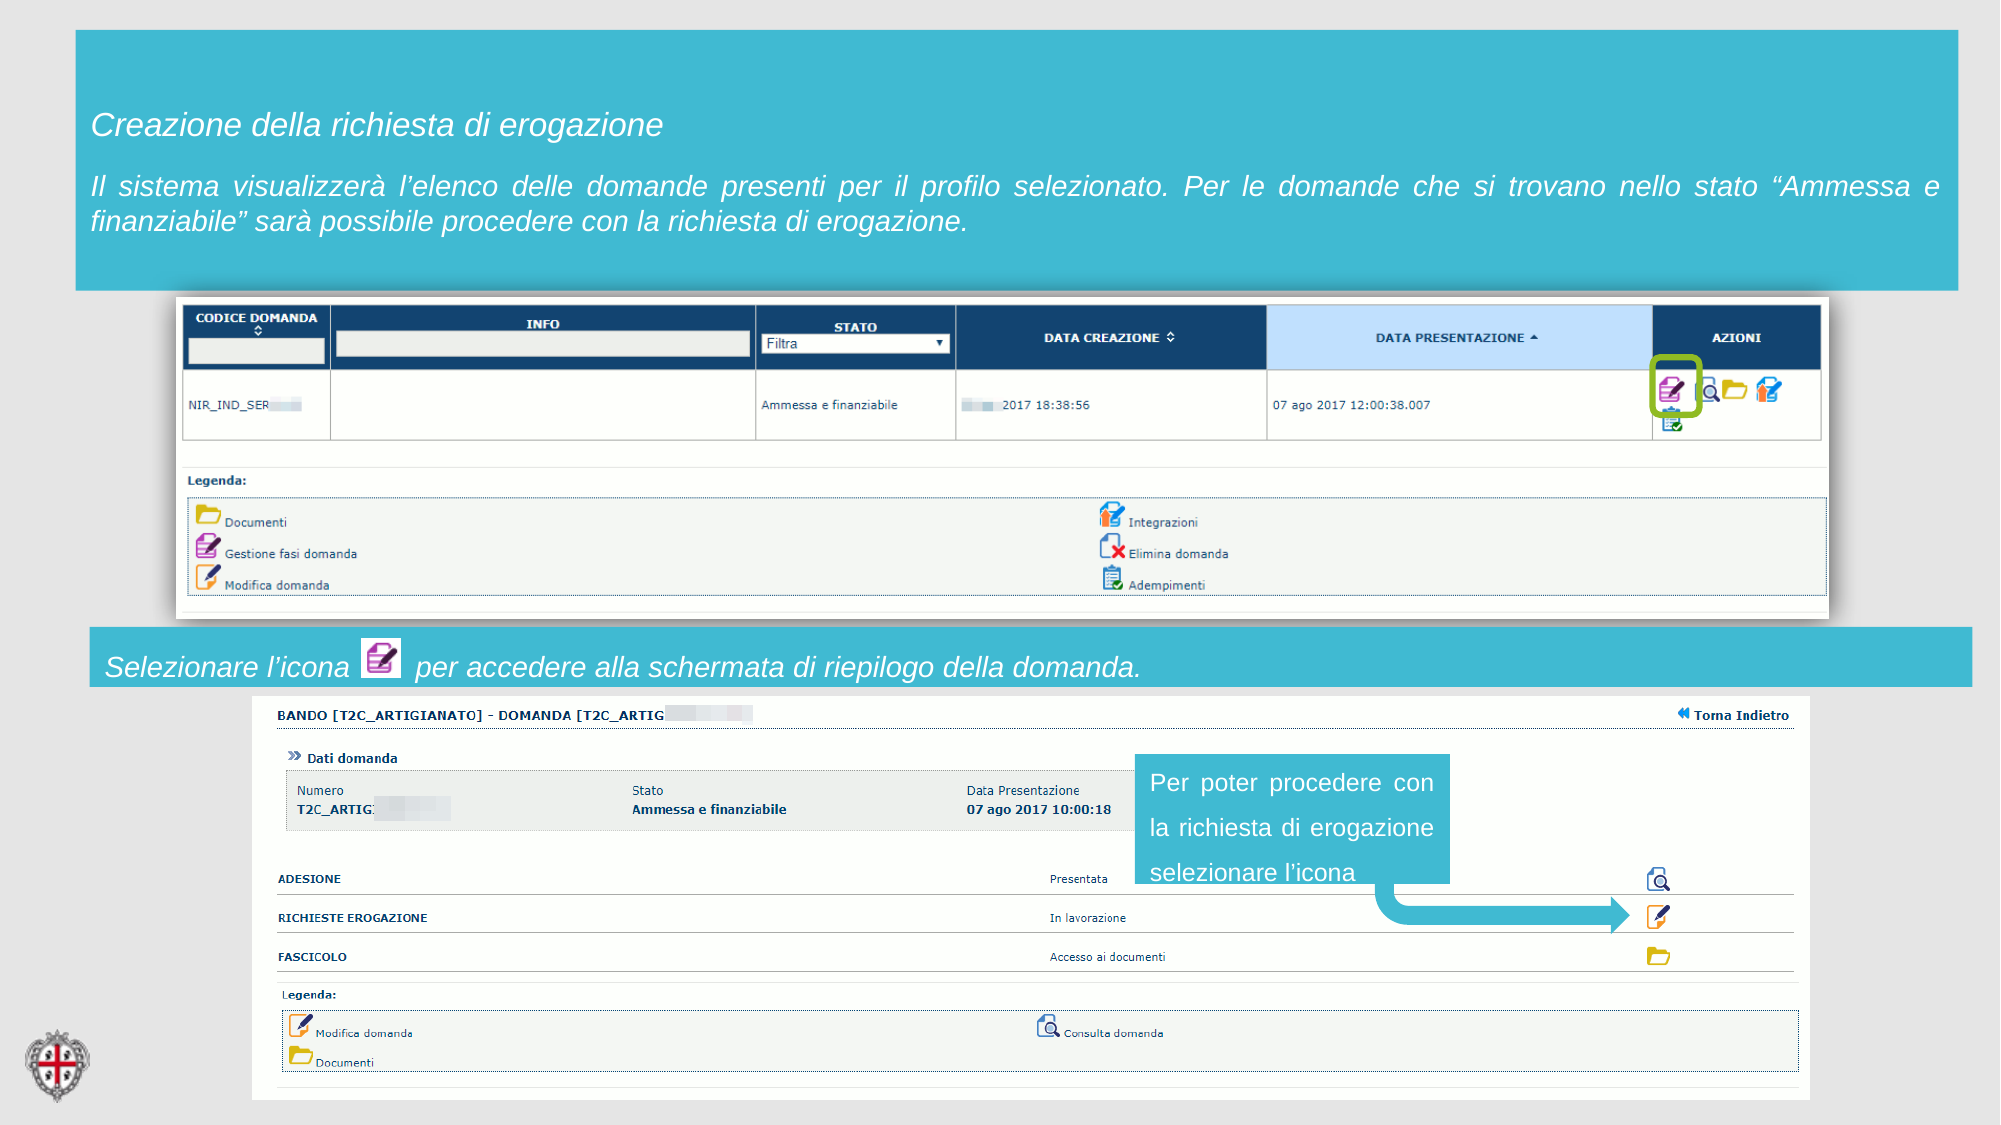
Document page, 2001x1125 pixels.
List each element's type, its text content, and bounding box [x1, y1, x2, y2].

picture [176, 297, 1830, 620]
picture [252, 696, 1810, 1101]
text_box Selezionare l’icona per accedere alla schermata di riepilogo della domanda. [89, 626, 1973, 687]
slide_number 7 [1744, 1042, 1996, 1103]
text_box Creazione della richiesta di erogazione Il sistema visualizzerà l’elenco delle domande presenti per il profilo selezionato. Per le domande che si trovano nello stato “Ammessa e finanziabile” sarà possibile procedere con la richiesta di erogazione. [75, 29, 1959, 291]
picture [361, 638, 402, 679]
picture [25, 1028, 90, 1103]
